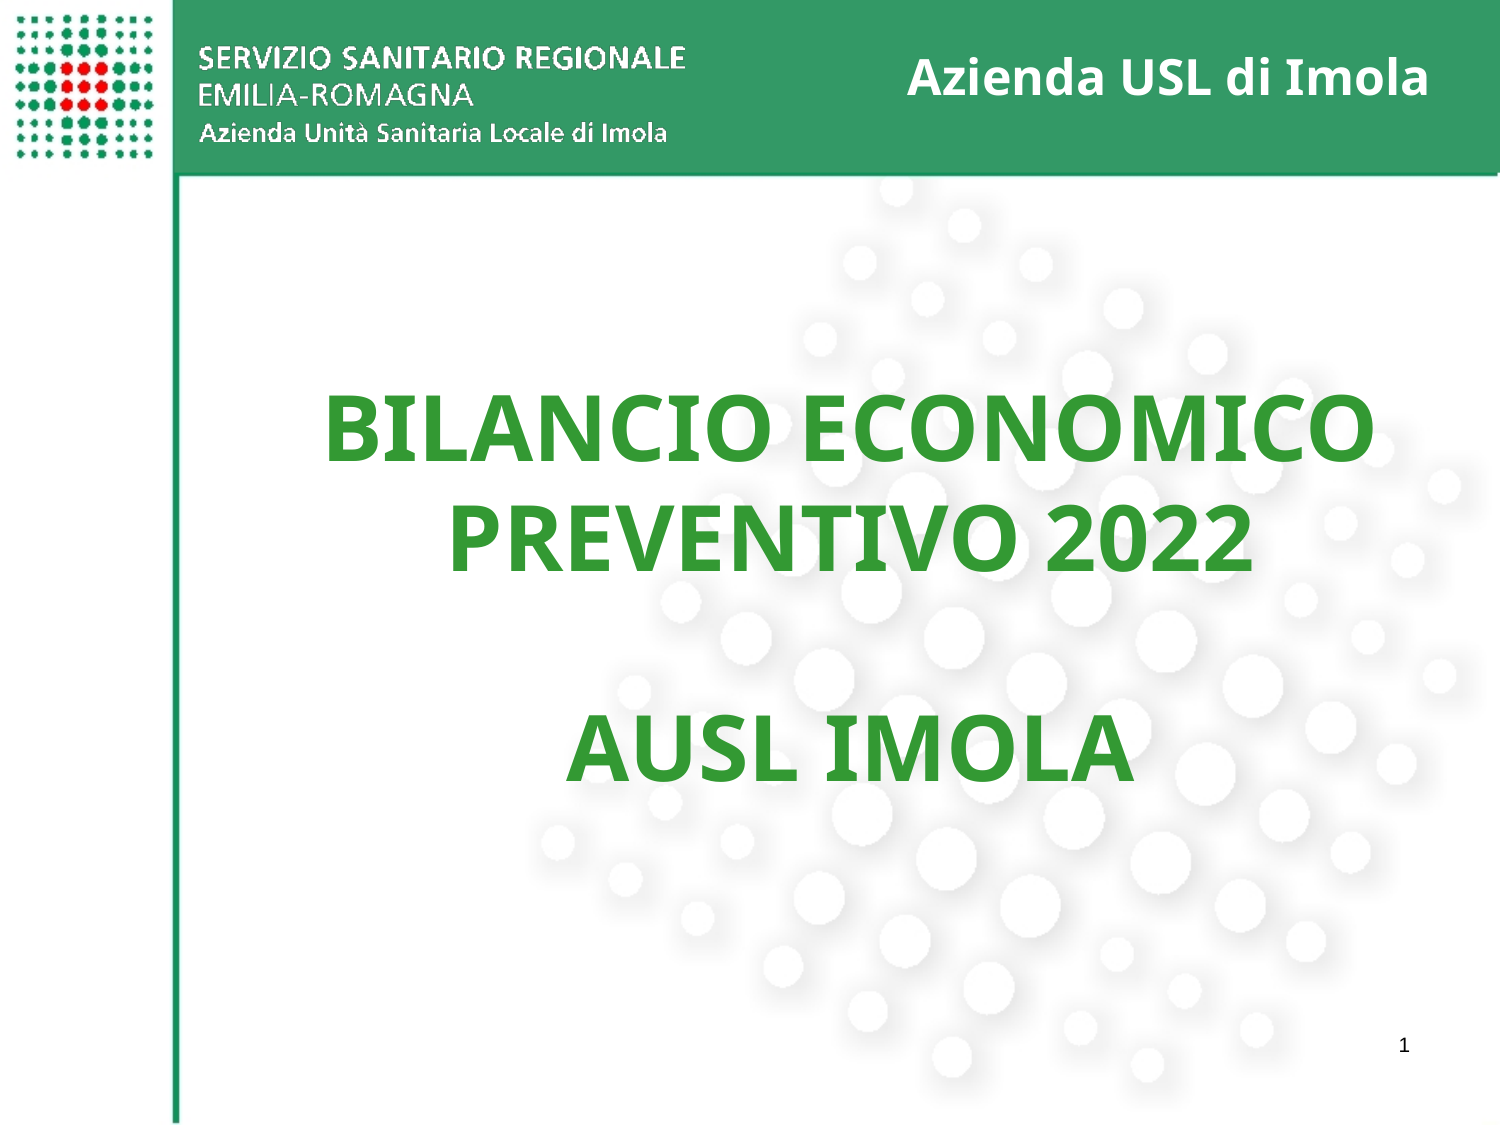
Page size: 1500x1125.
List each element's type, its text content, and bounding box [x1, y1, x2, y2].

picture [0, 0, 1500, 1125]
text_box Azienda USL di Imola [785, 55, 1500, 95]
text_box BILANCIO ECONOMICO PREVENTIVO 2022 AUSL IMOLA [253, 314, 1447, 856]
slide_number 1 [1074, 1024, 1426, 1103]
